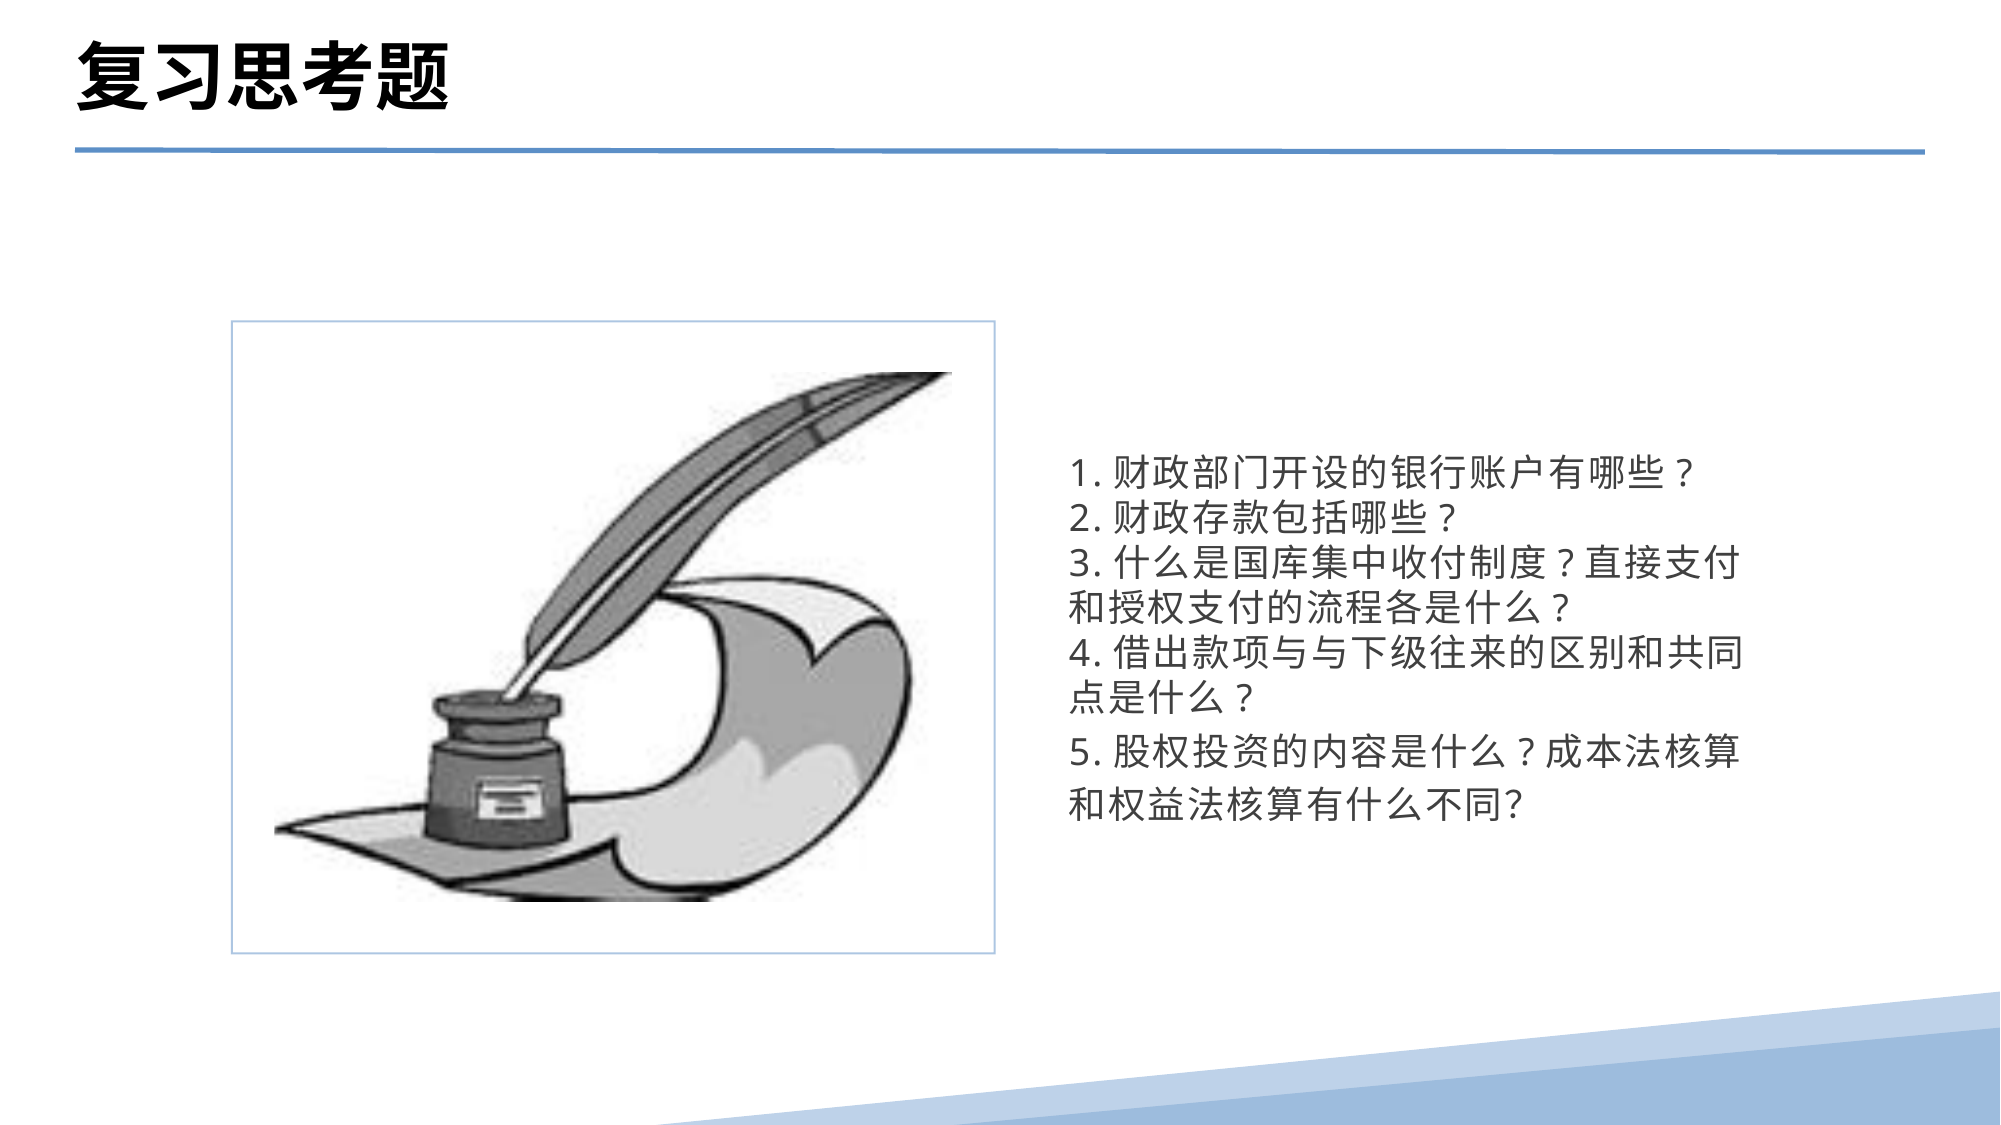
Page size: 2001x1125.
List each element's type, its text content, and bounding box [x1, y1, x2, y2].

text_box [74, 149, 1925, 153]
text_box 1.财政部门开设的银行账户有哪些? 2.财政存款包括哪些? 3.什么是国库集中收付制度?直接支付和授权支付的流程各是什么? 4.借出款项与与下级往来的区别和共同点是什么? 5.股权投资的内容是什么?成本法核算和权益法核算有什么不同？ [1058, 393, 1769, 882]
picture [274, 372, 952, 902]
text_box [656, 991, 2000, 1125]
text_box [231, 320, 996, 954]
text_box 复习思考题 [75, 24, 1925, 125]
